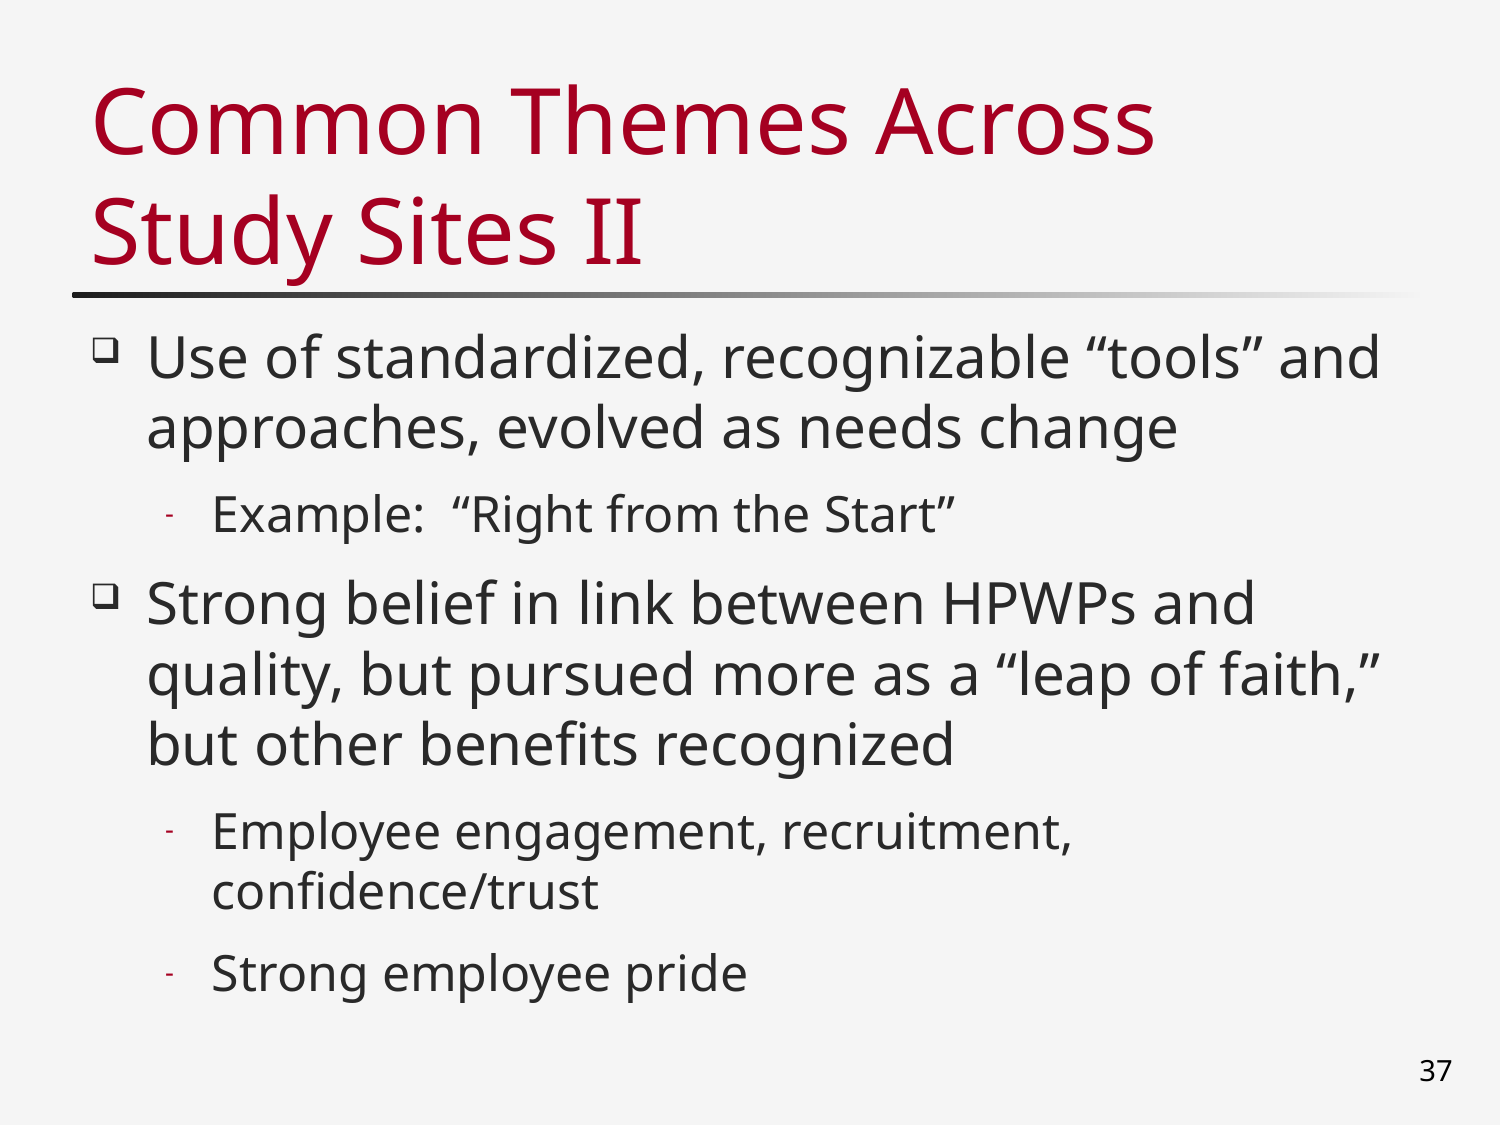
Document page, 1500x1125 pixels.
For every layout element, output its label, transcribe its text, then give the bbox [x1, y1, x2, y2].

title Common Themes Across Study Sites II [74, 44, 1426, 301]
slide_number 37 [1154, 1023, 1468, 1100]
list Use of standardized, recognizable “tools” and approaches, evolved as needs change Example: “Right from the Start” Strong belief in link between HPWPs and quality, but pursued more as a “leap of faith,” but other benefits recognized Employee engagement, recruitment, confidence/trust Strong employee pride [74, 312, 1426, 1088]
